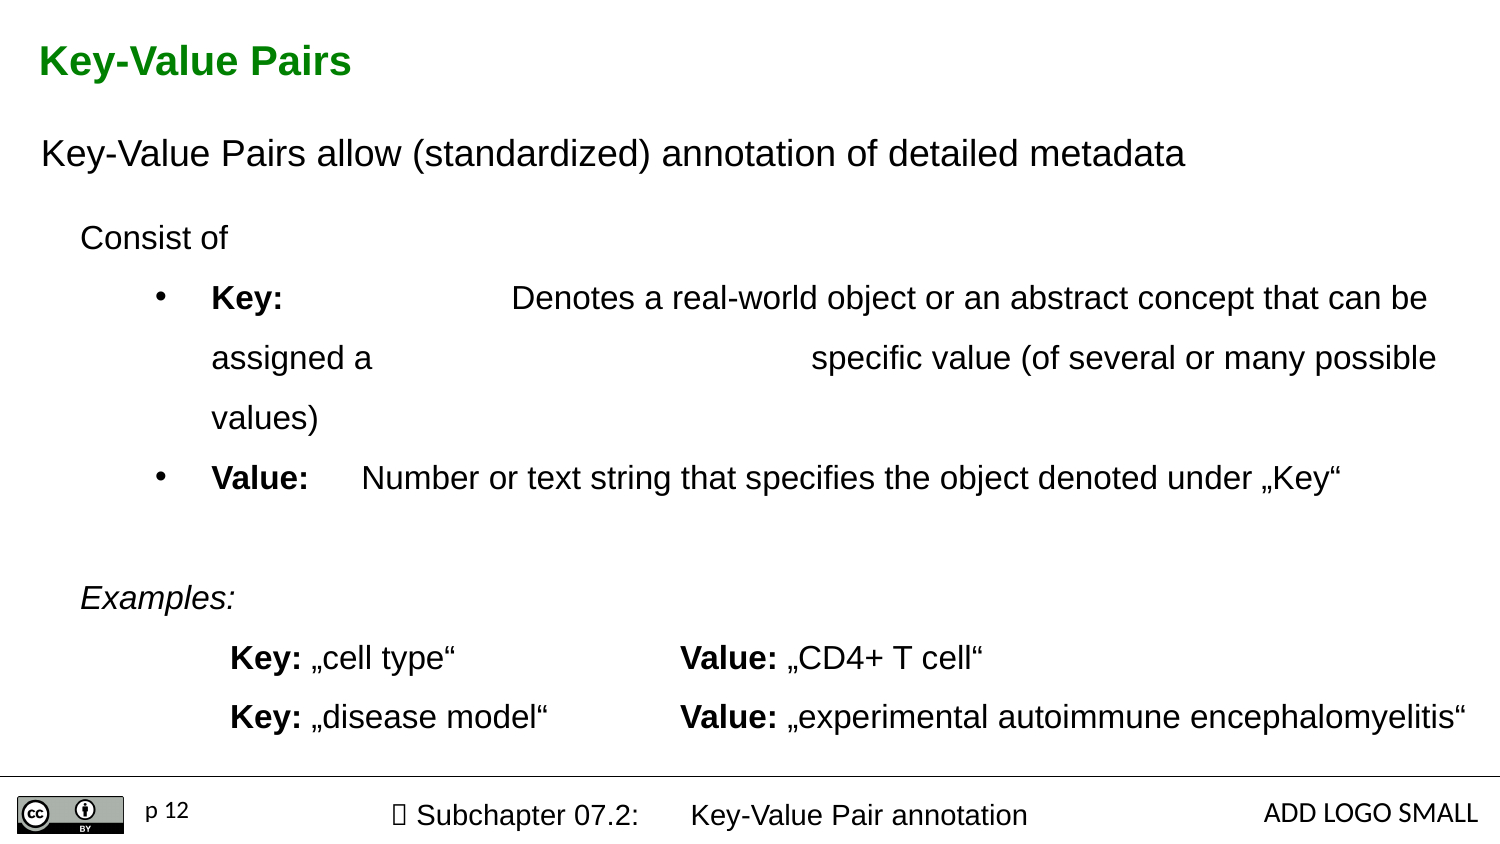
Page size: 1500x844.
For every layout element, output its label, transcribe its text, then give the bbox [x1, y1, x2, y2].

text_box  Subchapter 07.2: Key-Value Pair annotation [375, 771, 1047, 839]
text_box Consist of Key: Denotes a real-world object or an abstract concept that can be assigned a specific value (of several or many possible values) Value: Number or text string that specifies the object denoted under „Key“ Examples: Key: „cell type“ Value: „CD4+ T cell“ Key: „disease model“ Value: „experimental autoimmune encephalomyelitis“ [65, 189, 1500, 743]
picture [17, 796, 124, 834]
text_box Key-Value Pairs [24, 26, 1459, 75]
text_box Key-Value Pairs allow (standardized) annotation of detailed metadata [25, 98, 1397, 182]
